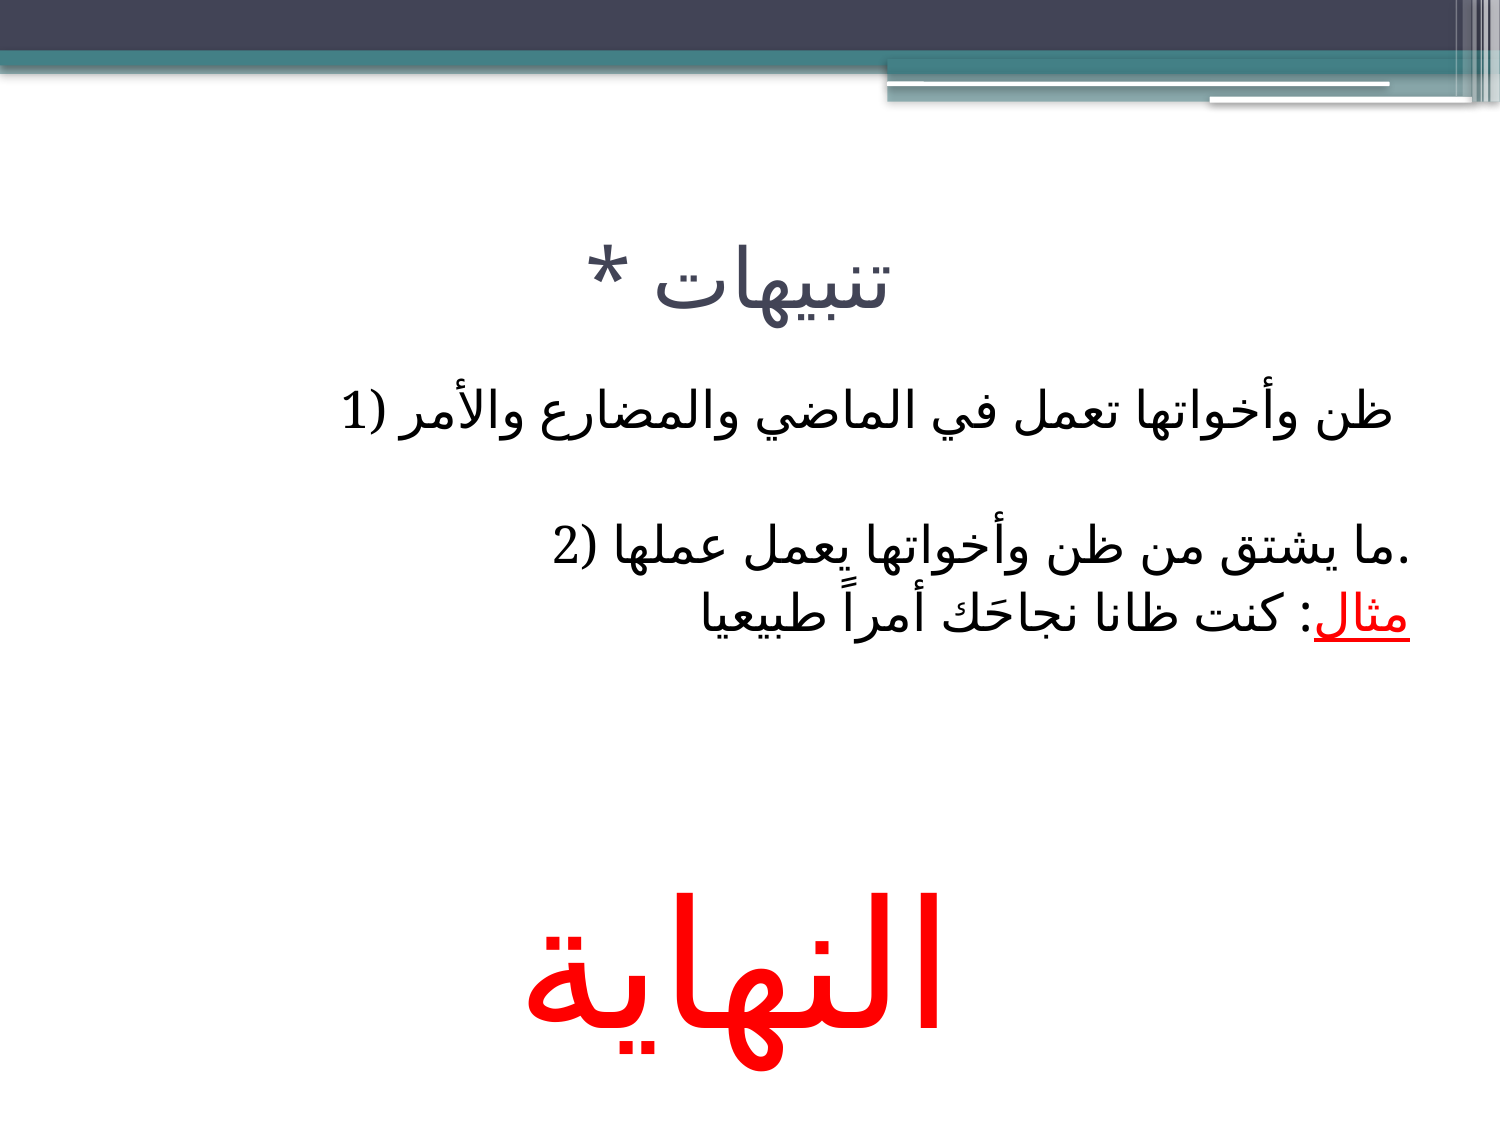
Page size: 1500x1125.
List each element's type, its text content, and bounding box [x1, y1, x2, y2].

title * تنبيهات [75, 187, 1425, 363]
list 1) ظن وأخواتها تعمل في الماضي والمضارع والأمر 2) ما يشتق من ظن وأخواتها يعمل عملها. مثال: كنت ظانا نجاحَك أمراً طبيعيا النهاية [75, 368, 1425, 1079]
